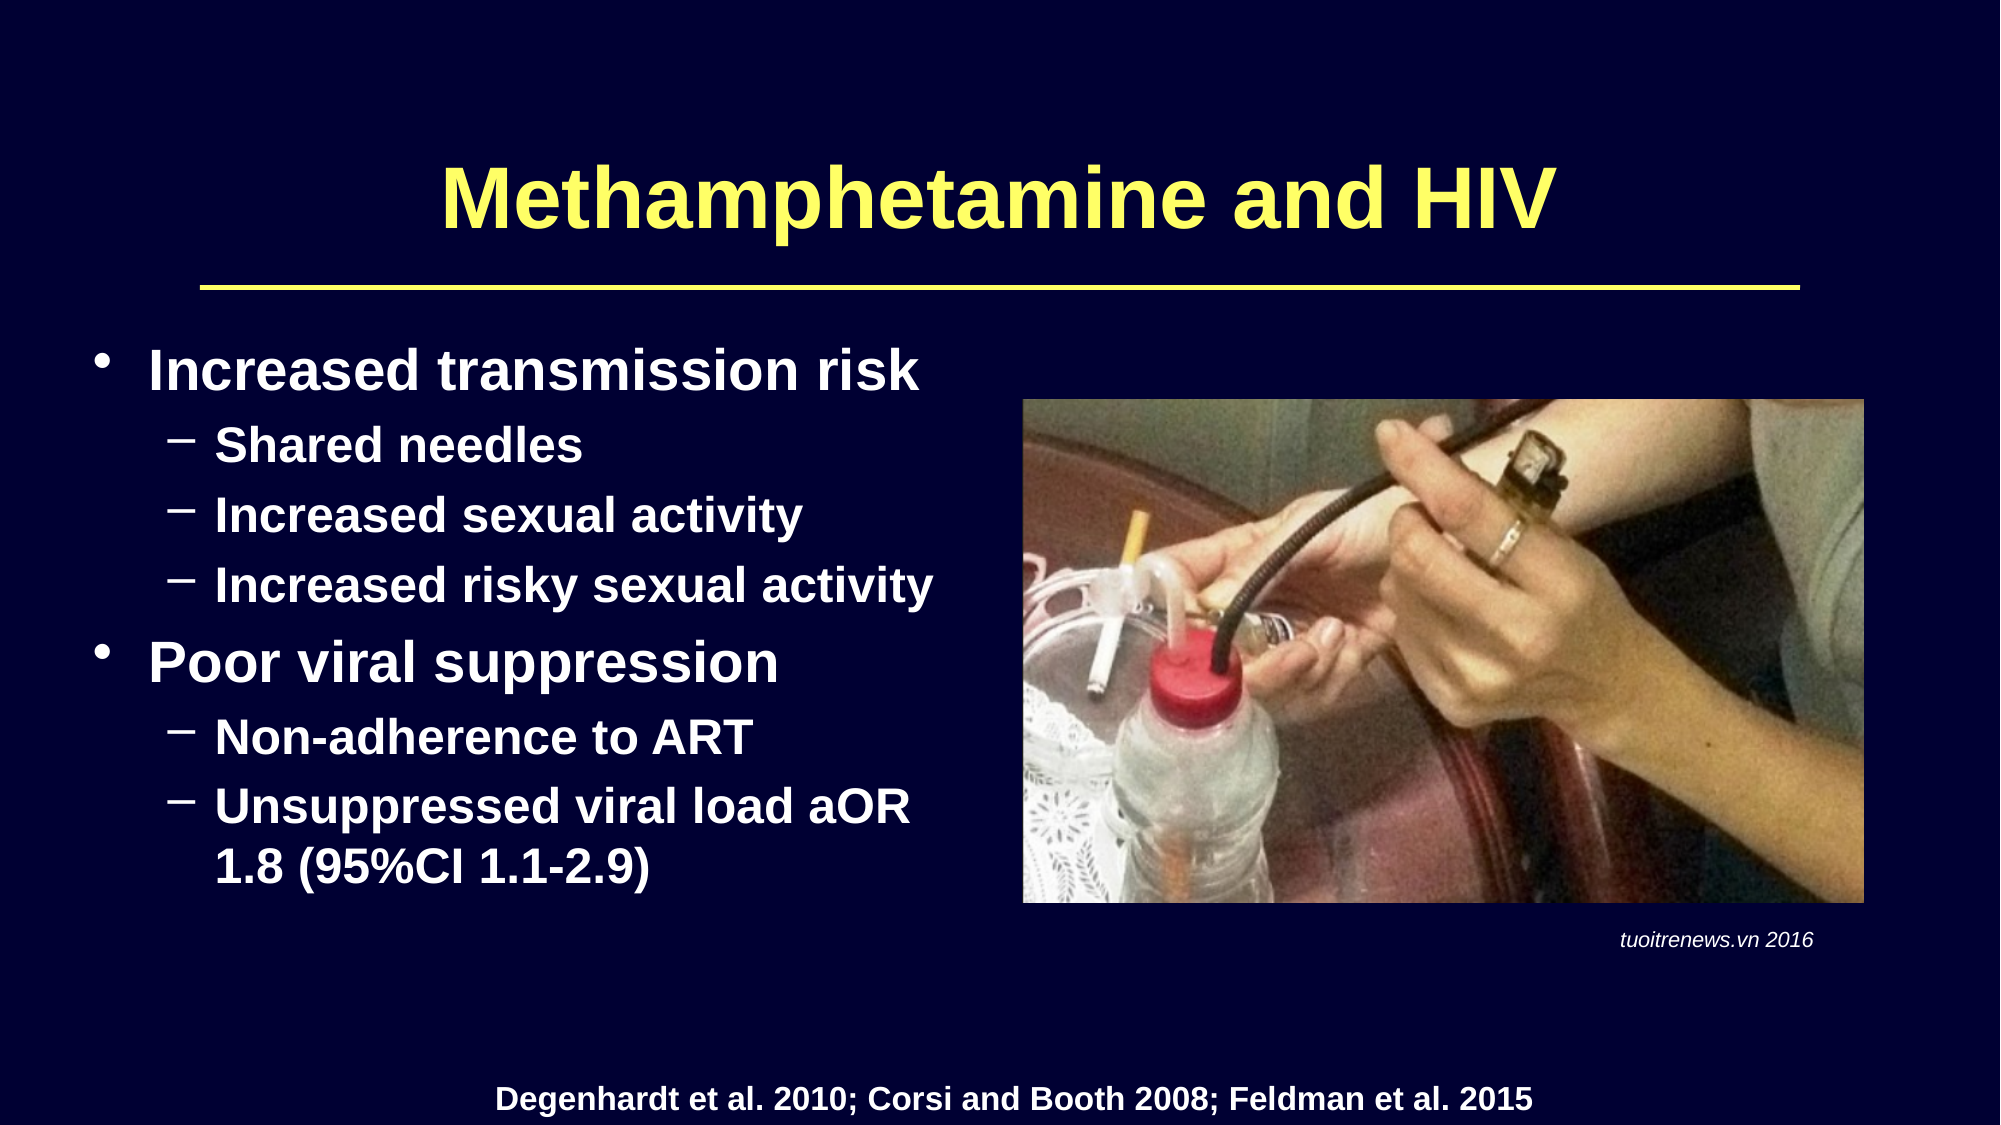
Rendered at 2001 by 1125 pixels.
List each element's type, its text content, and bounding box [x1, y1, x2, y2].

text_box Degenhardt et al. 2010; Corsi and Booth 2008; Feldman et al. 2015 [480, 1069, 1725, 1125]
list Increased transmission risk Shared needles Increased sexual activity Increased risky sexual activity Poor viral suppression Non-adherence to ART Unsuppressed viral load aOR 1.8 (95%CI 1.1-2.9) [77, 324, 984, 1001]
picture [1021, 399, 1864, 903]
text_box tuoitrenews.vn 2016 [1605, 917, 1881, 959]
title Methamphetamine and HIV [149, 99, 1851, 288]
